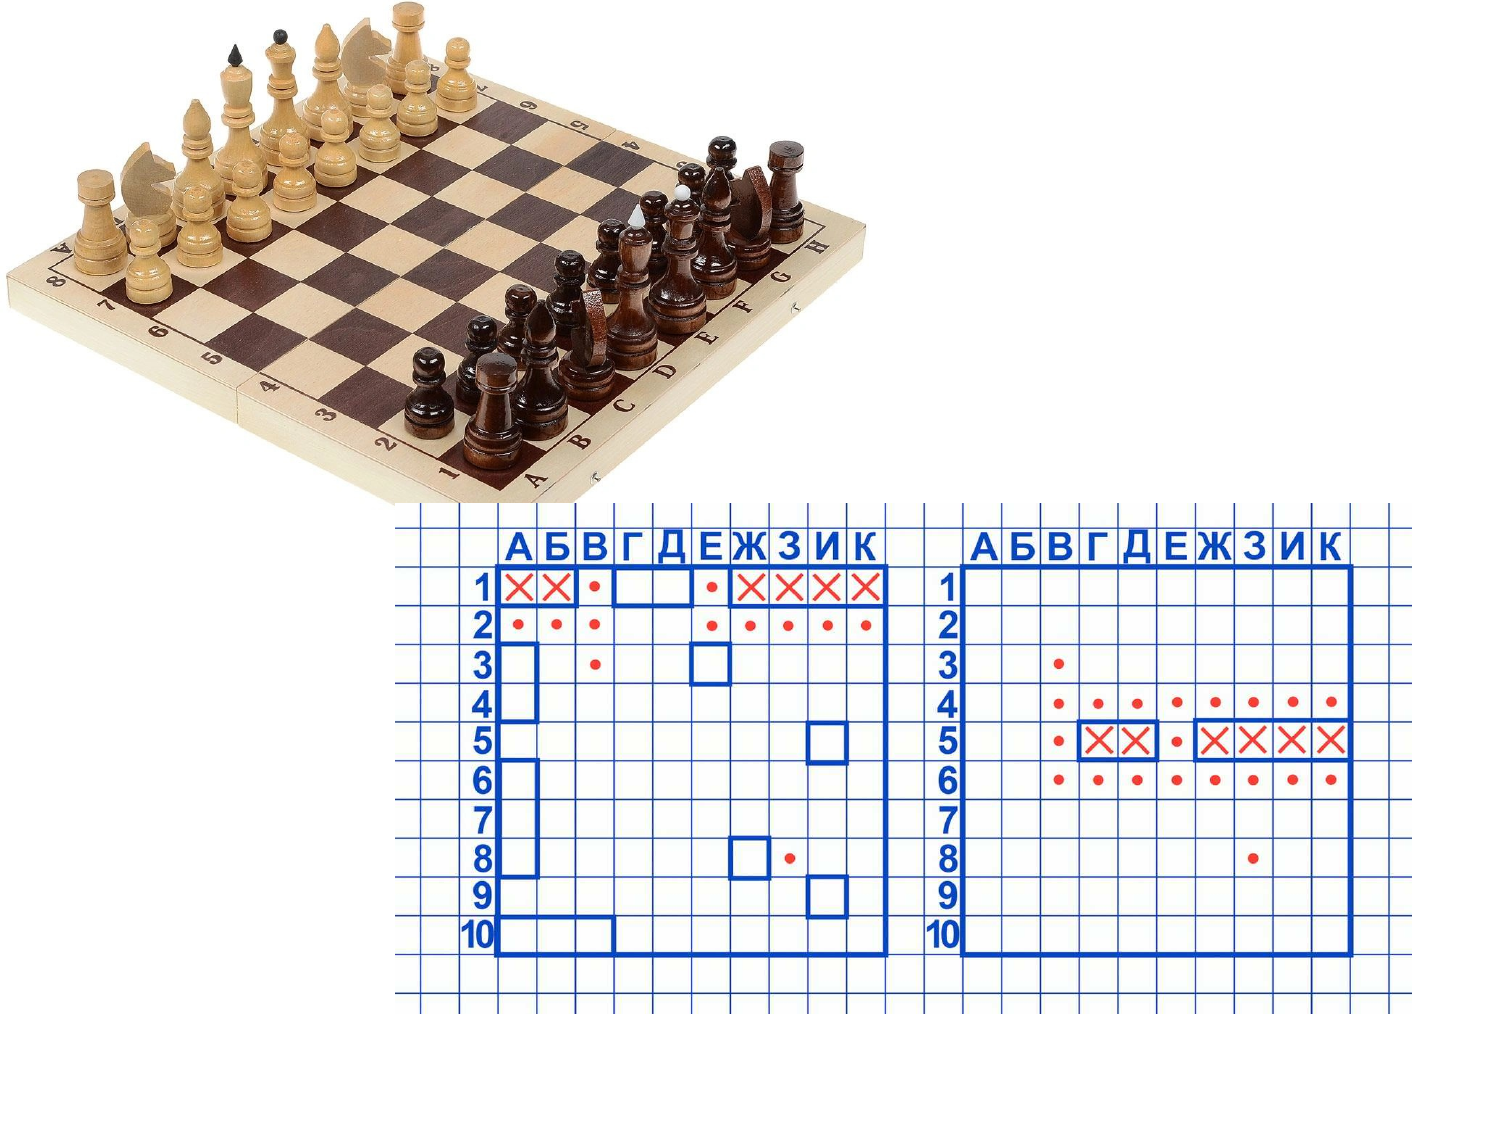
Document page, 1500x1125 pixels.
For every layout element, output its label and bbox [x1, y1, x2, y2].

picture [0, 0, 1412, 1014]
